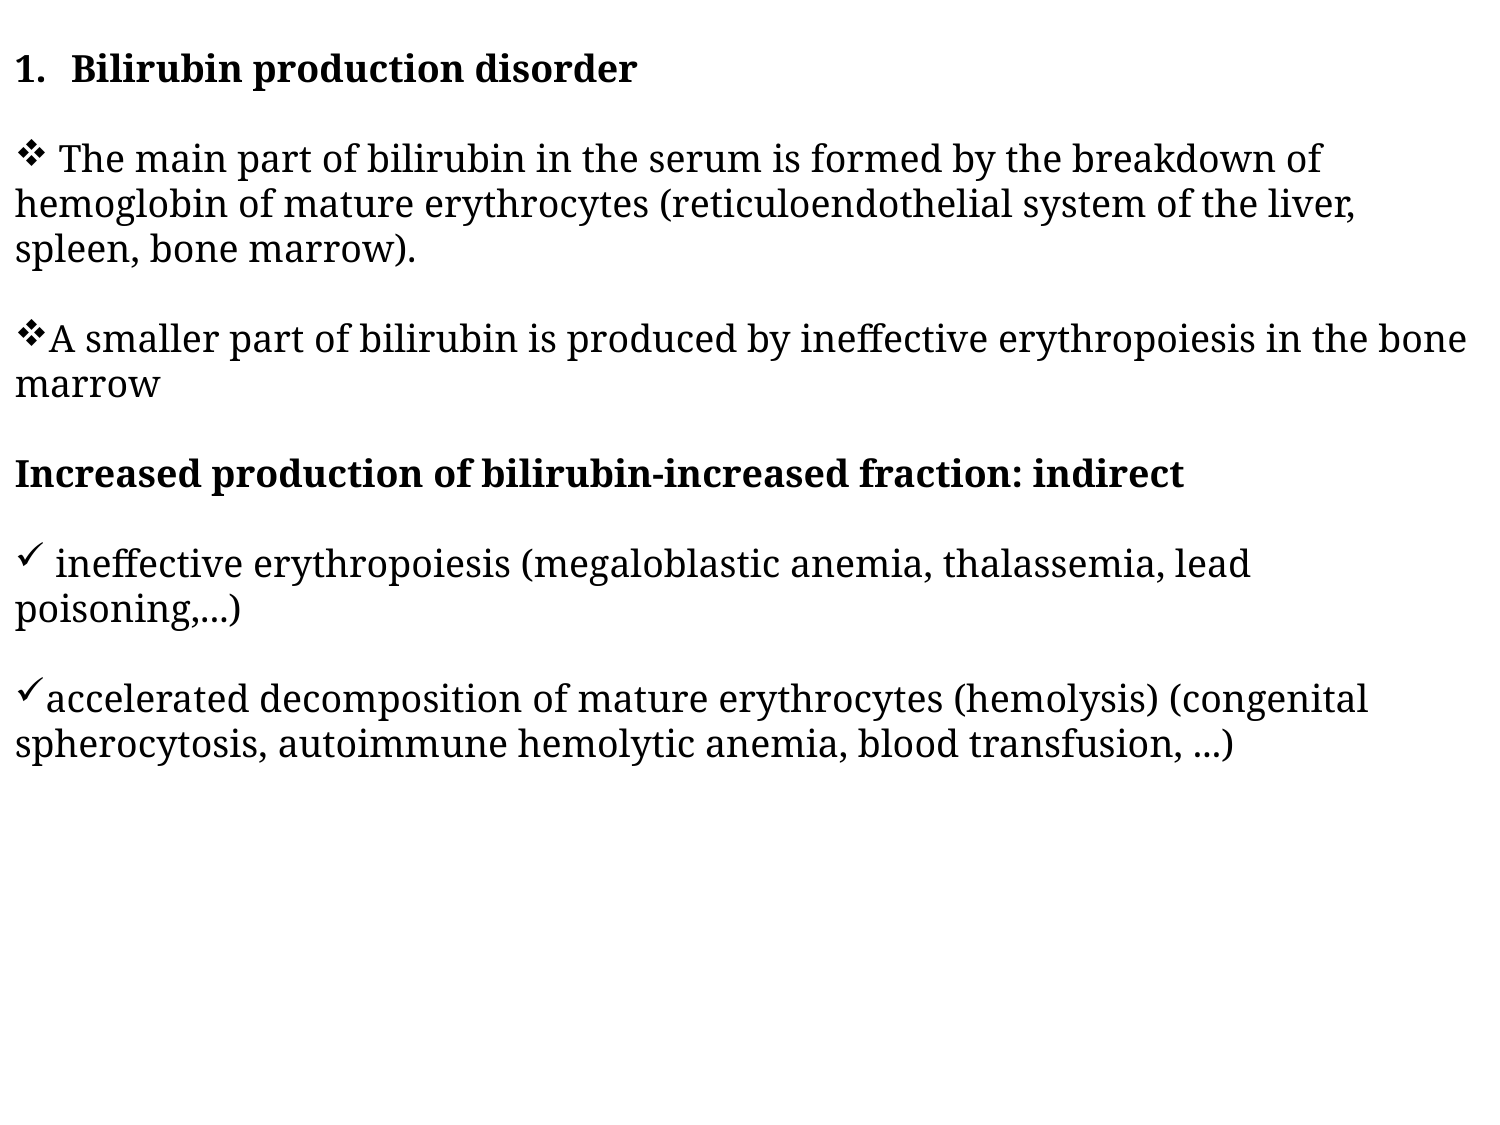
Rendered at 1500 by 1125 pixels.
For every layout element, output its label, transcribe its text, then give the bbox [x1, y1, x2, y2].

text_box Bilirubin production disorder The main part of bilirubin in the serum is formed by the breakdown of hemoglobin of mature erythrocytes (reticuloendothelial system of the liver, spleen, bone marrow). A smaller part of bilirubin is produced by ineffective erythropoiesis in the bone marrow Increased production of bilirubin-increased fraction: indirect ineffective erythropoiesis (megaloblastic anemia, thalassemia, lead poisoning,...) accelerated decomposition of mature erythrocytes (hemolysis) (congenital spherocytosis, autoimmune hemolytic anemia, blood transfusion, ...) [0, 37, 1500, 773]
